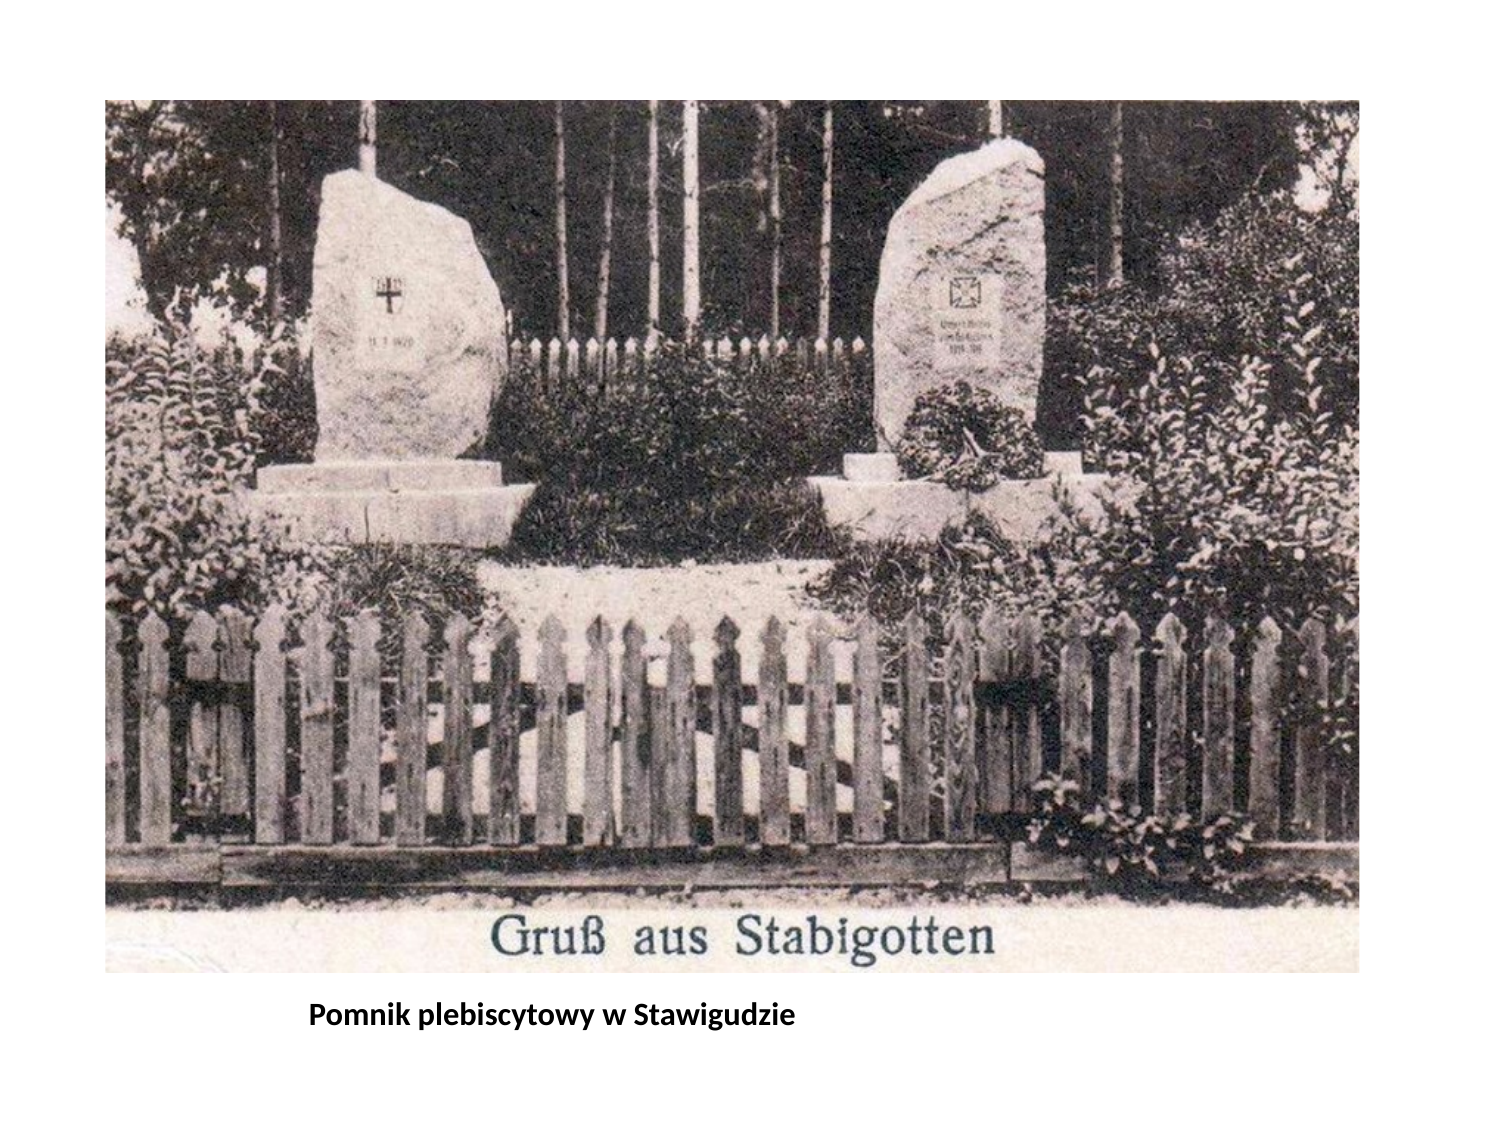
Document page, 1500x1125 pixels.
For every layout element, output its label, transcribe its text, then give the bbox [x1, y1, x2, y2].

title Pomnik plebiscytowy w Stawigudzie [294, 984, 1194, 1079]
picture [105, 100, 1360, 973]
